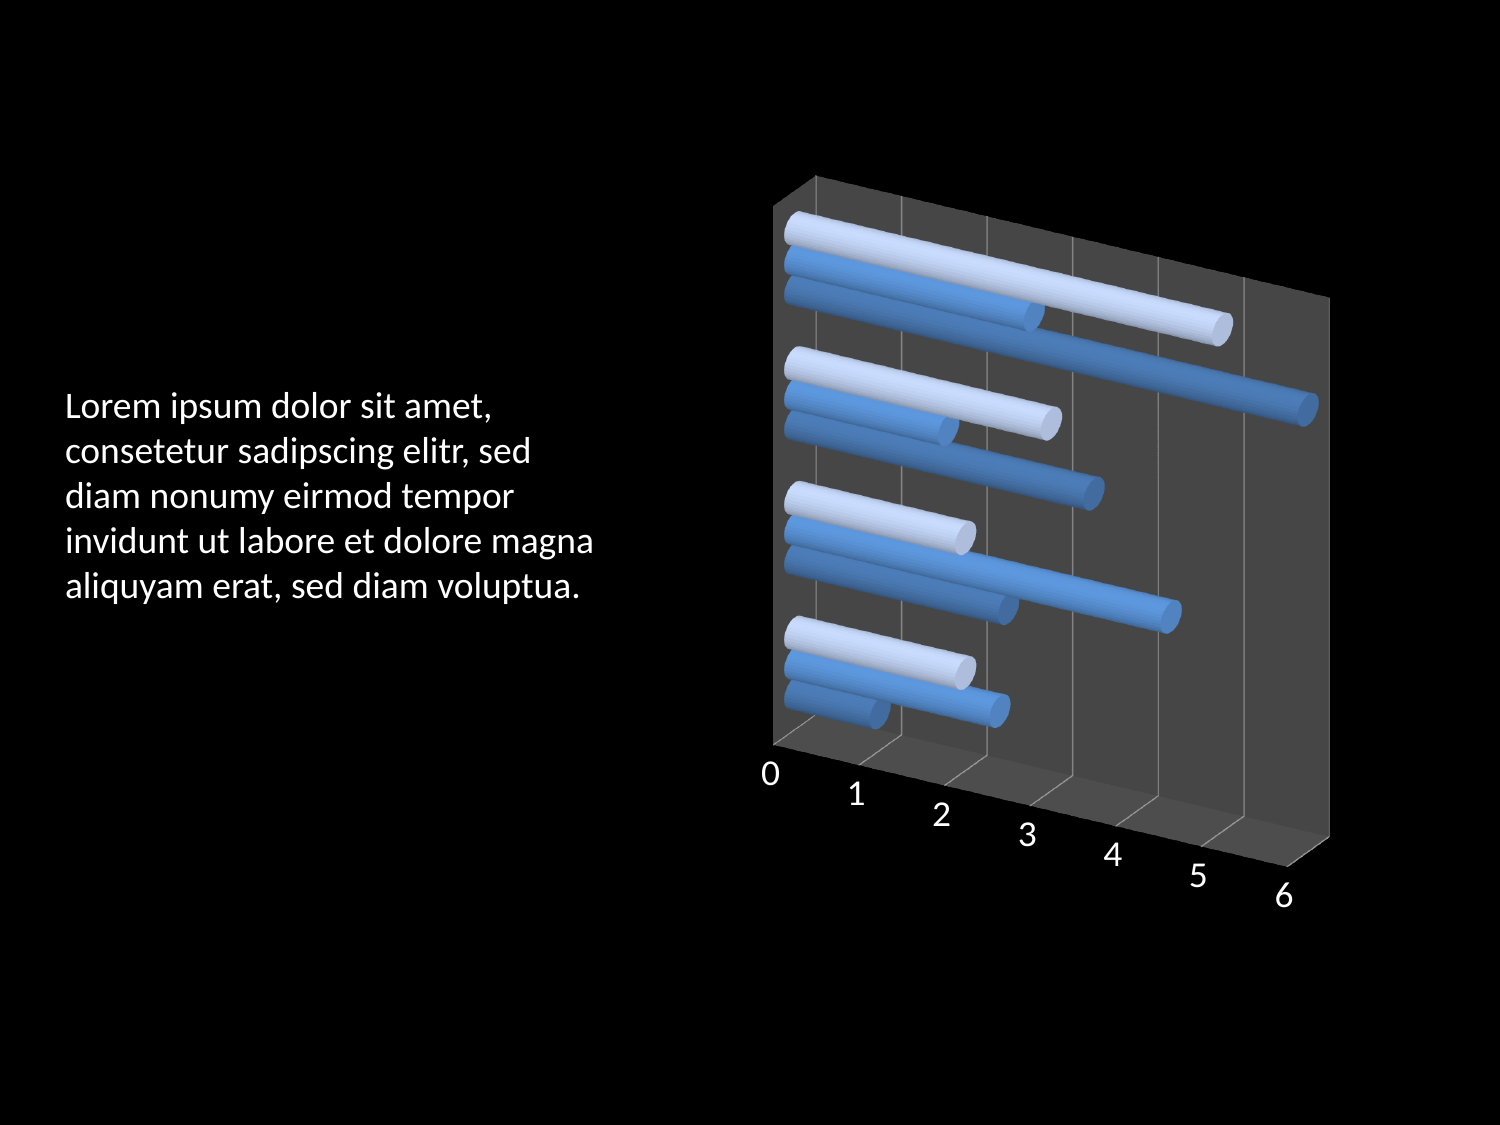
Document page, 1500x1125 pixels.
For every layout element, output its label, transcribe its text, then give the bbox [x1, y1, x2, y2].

chart [641, 160, 1424, 918]
text_box Lorem ipsum dolor sit amet, consetetur sadipscing elitr, sed diam nonumy eirmod tempor invidunt ut labore et dolore magna aliquyam erat, sed diam voluptua. [50, 373, 629, 614]
